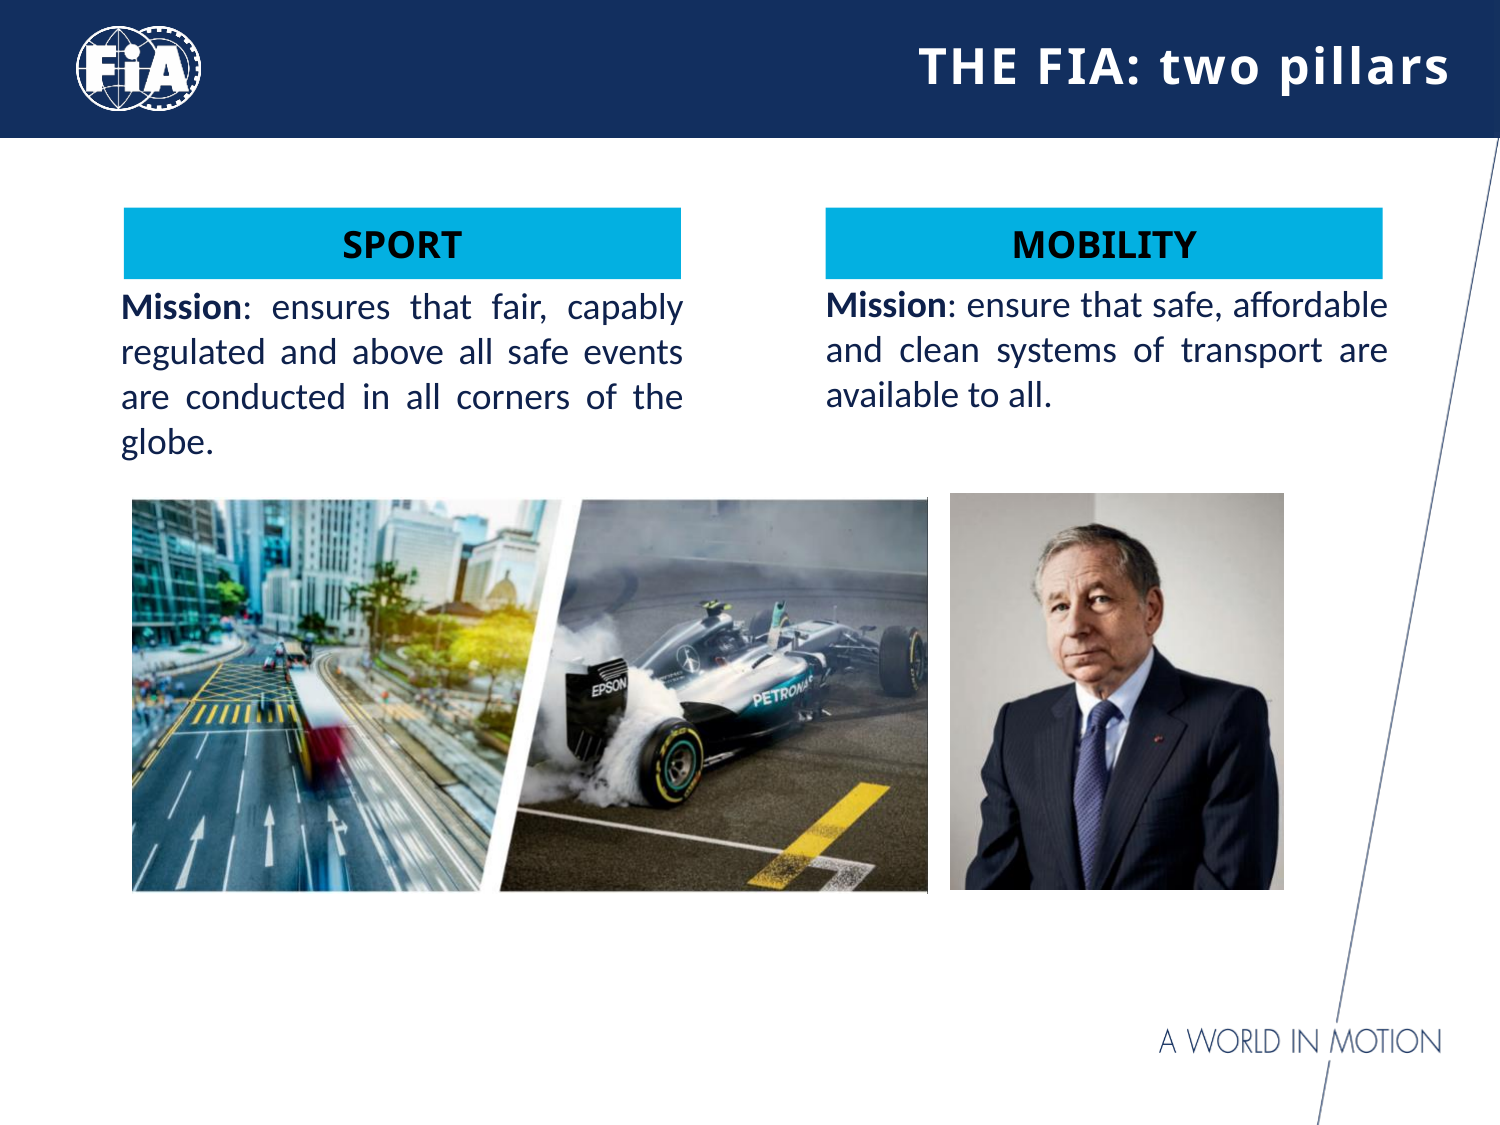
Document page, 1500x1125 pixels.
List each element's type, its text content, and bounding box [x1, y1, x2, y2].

text_box SPORT [123, 207, 681, 280]
picture [132, 497, 928, 894]
text_box Mission: ensure that safe, affordable and clean systems of transport are available to all. [825, 279, 1389, 415]
text_box MOBILITY [825, 207, 1383, 279]
text_box Mission: ensures that fair, capably regulated and above all safe events are conducted in all corners of the globe. [120, 281, 685, 462]
picture [0, 0, 1500, 1125]
